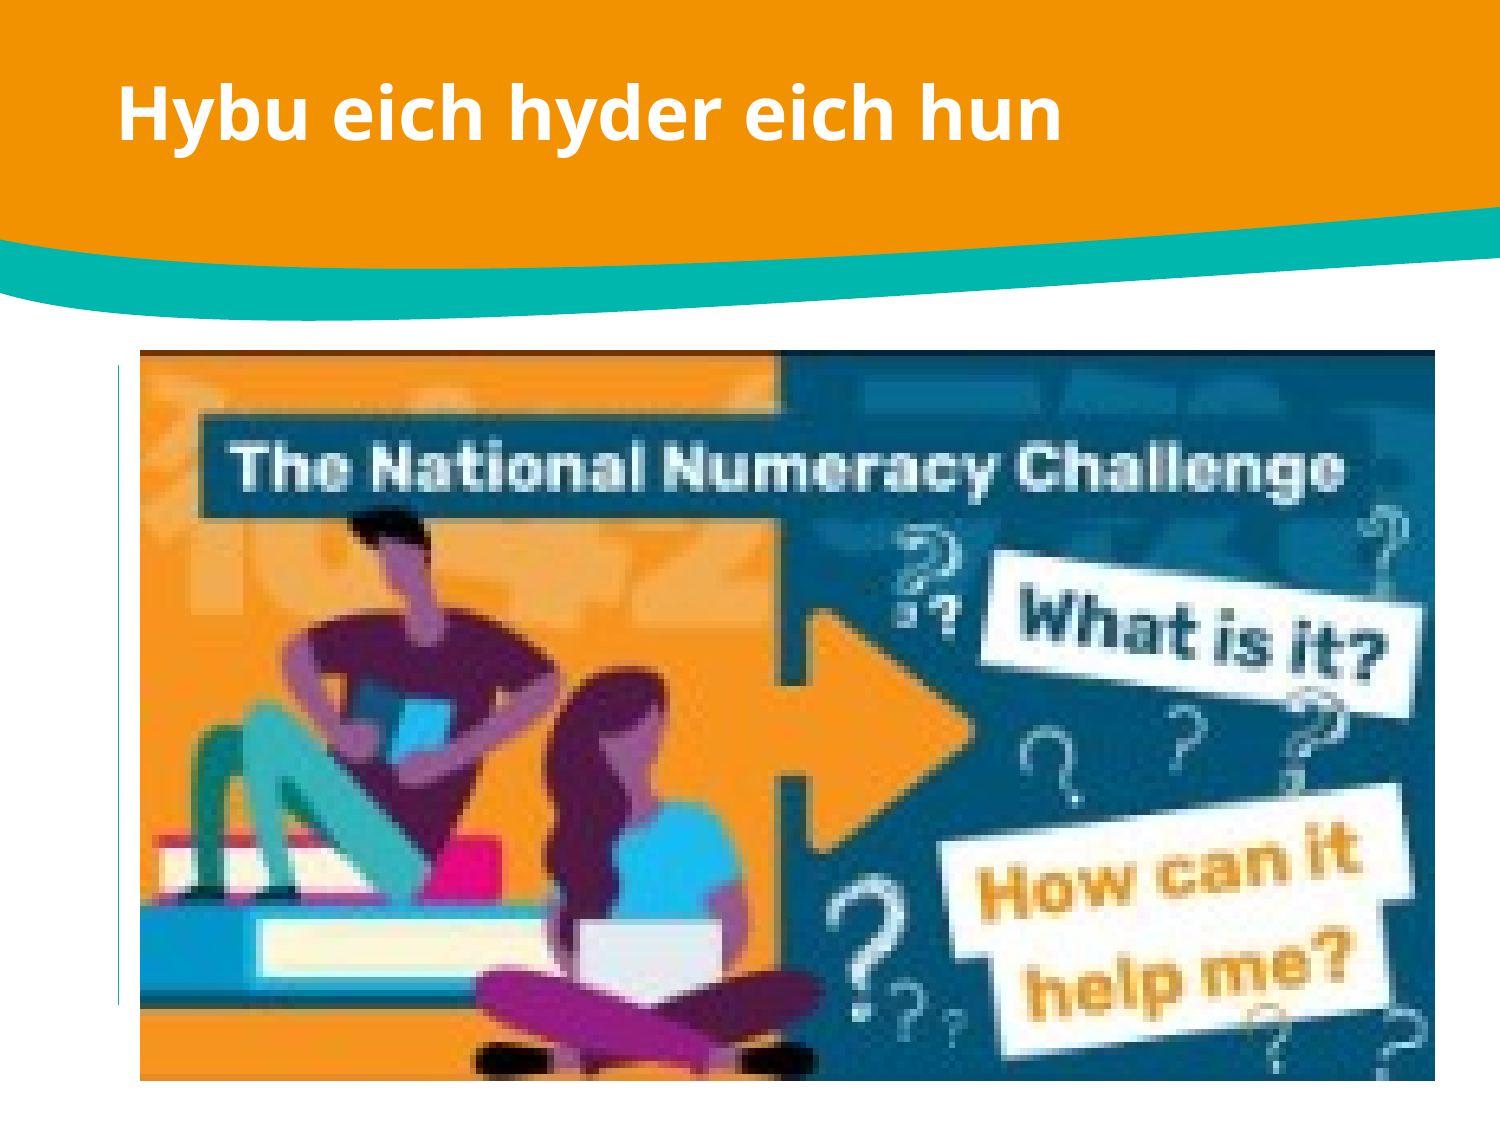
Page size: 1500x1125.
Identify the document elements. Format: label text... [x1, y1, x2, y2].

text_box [139, 349, 1436, 1082]
list Hybu eich hyder eich hun [100, 67, 1411, 258]
